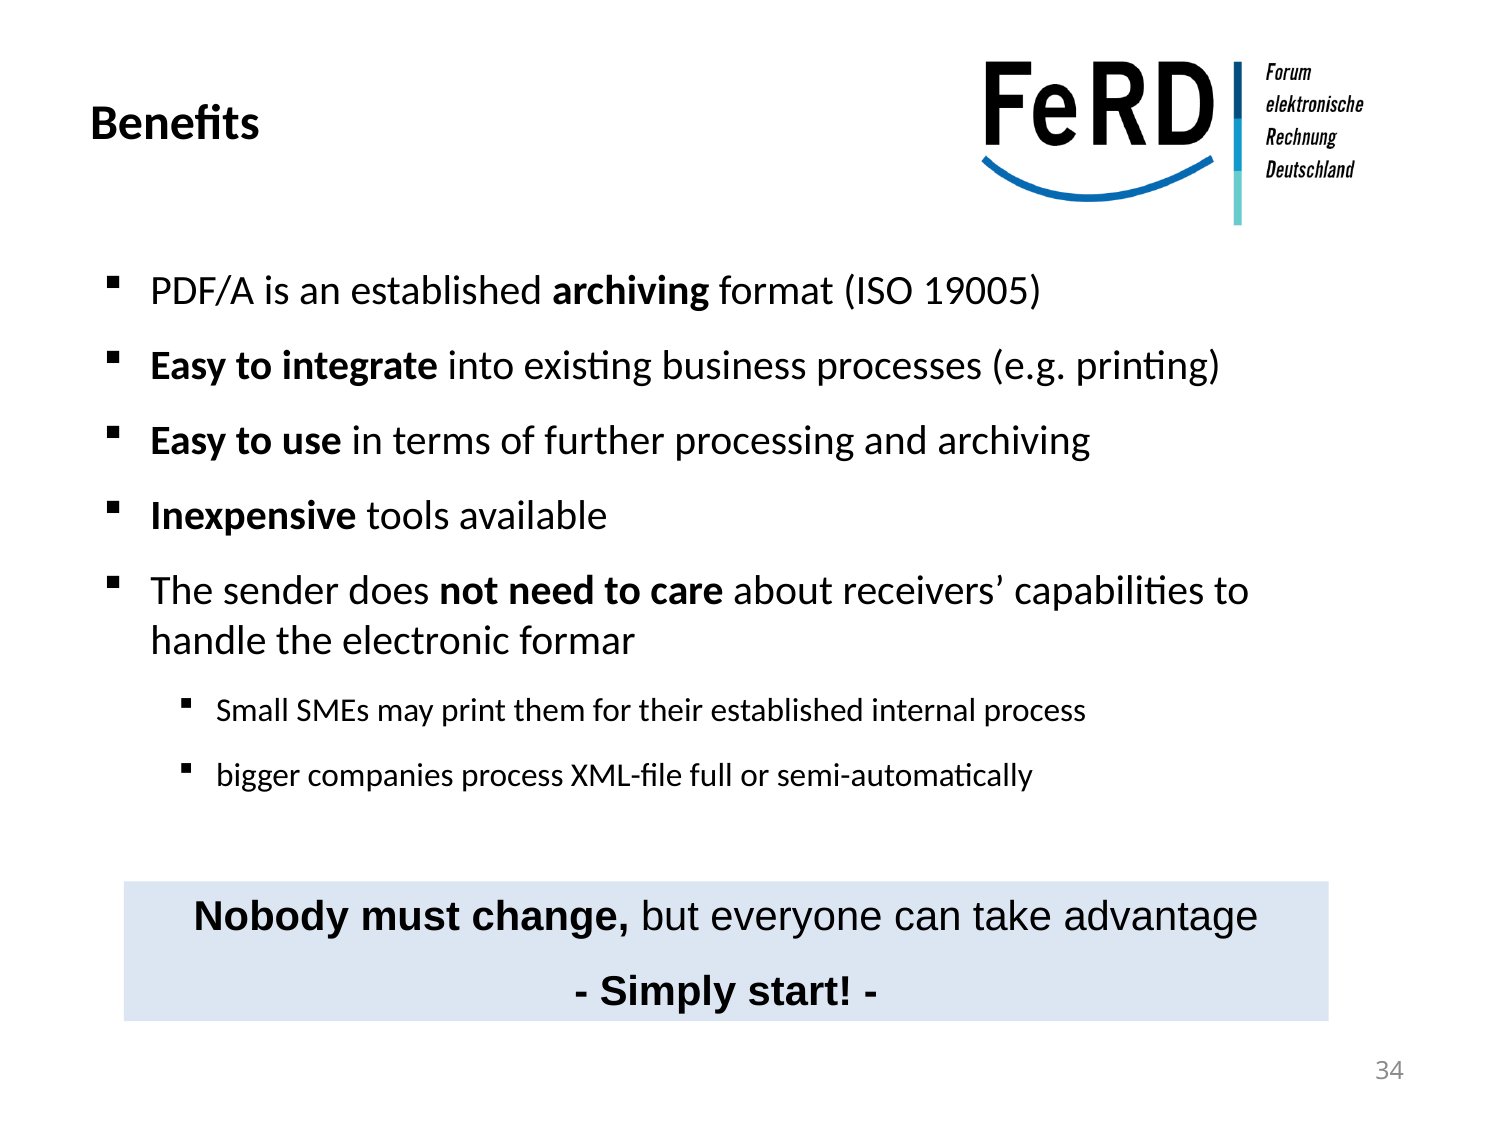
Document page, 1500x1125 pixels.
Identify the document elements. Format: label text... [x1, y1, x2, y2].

text_box Nobody must change, but everyone can take advantage - Simply start! - [123, 881, 1329, 1022]
list PDF/A is an established archiving format (ISO 19005) Easy to integrate into existing business processes (e.g. printing) Easy to use in terms of further processing and archiving Inexpensive tools available The sender does not need to care about receivers’ capabilities to handle the electronic formar Small SMEs may print them for their established internal process bigger companies process XML-file full or semi-automatically [88, 255, 1270, 976]
title Benefits [75, 66, 963, 173]
picture [962, 42, 1424, 232]
slide_number 34 [1069, 1046, 1419, 1107]
